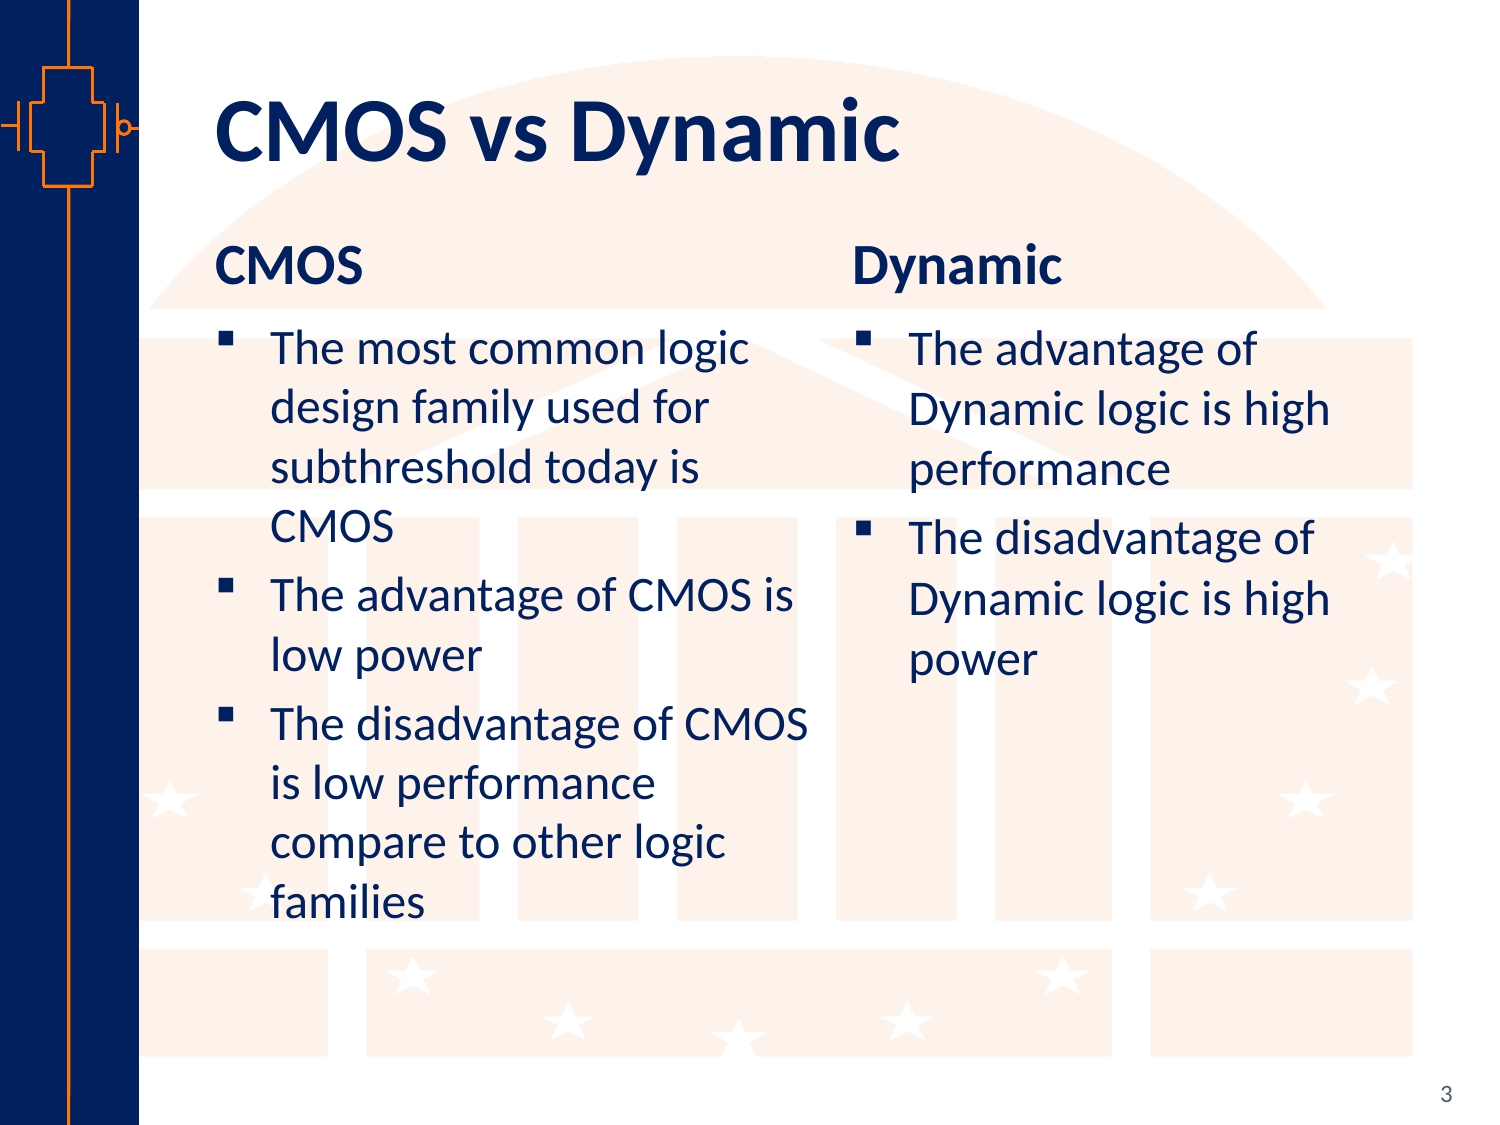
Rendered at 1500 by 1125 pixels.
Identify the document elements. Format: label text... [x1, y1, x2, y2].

list CMOS [200, 218, 813, 307]
list Dynamic [837, 218, 1451, 307]
title CMOS vs Dynamic [200, 0, 1388, 188]
slide_number 3 [1425, 1062, 1488, 1123]
list The advantage of Dynamic logic is high performance The disadvantage of Dynamic logic is high power [836, 307, 1449, 938]
list The most common logic design family used for subthreshold today is CMOS The advantage of CMOS is low power The disadvantage of CMOS is low performance compare to other logic families [199, 307, 836, 938]
